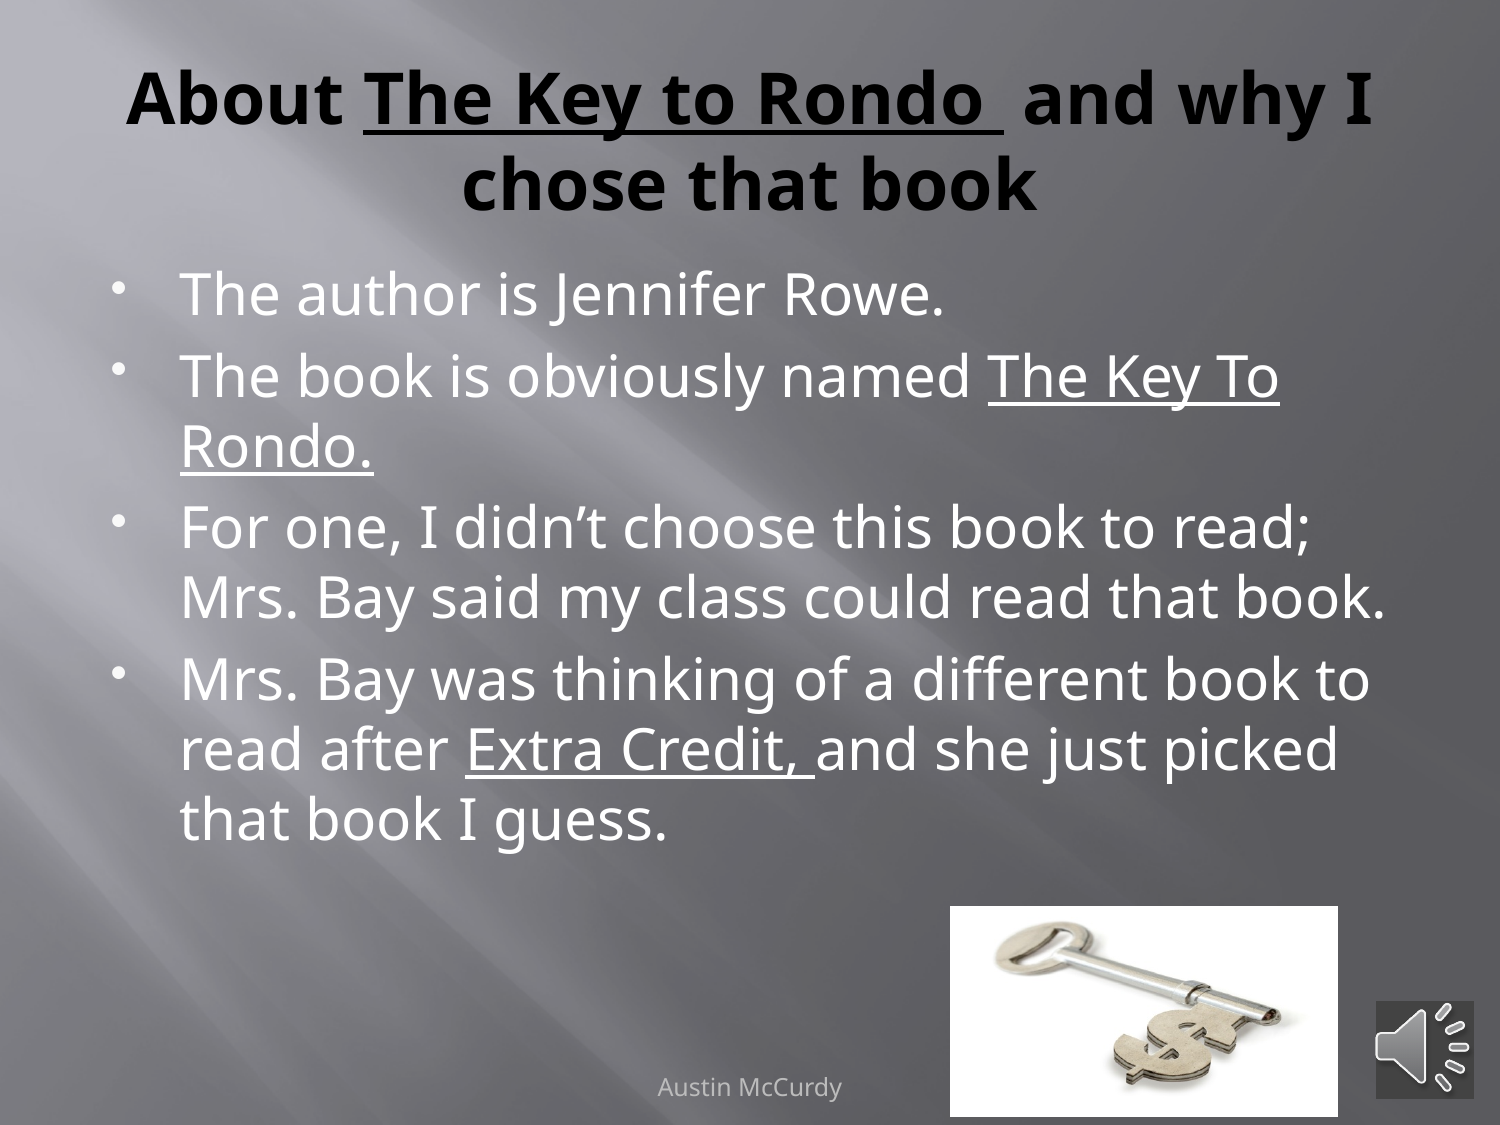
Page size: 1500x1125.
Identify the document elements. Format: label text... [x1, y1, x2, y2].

footer Austin McCurdy [512, 1052, 950, 1113]
picture [950, 906, 1338, 1117]
list The author is Jennifer Rowe. The book is obviously named The Key To Rondo. For one, I didn’t choose this book to read; Mrs. Bay said my class could read that book. Mrs. Bay was thinking of a different book to read after Extra Credit, and she just picked that book I guess. [75, 249, 1425, 1035]
title About The Key to Rondo and why I chose that book [75, 45, 1425, 233]
picture [1374, 999, 1476, 1101]
